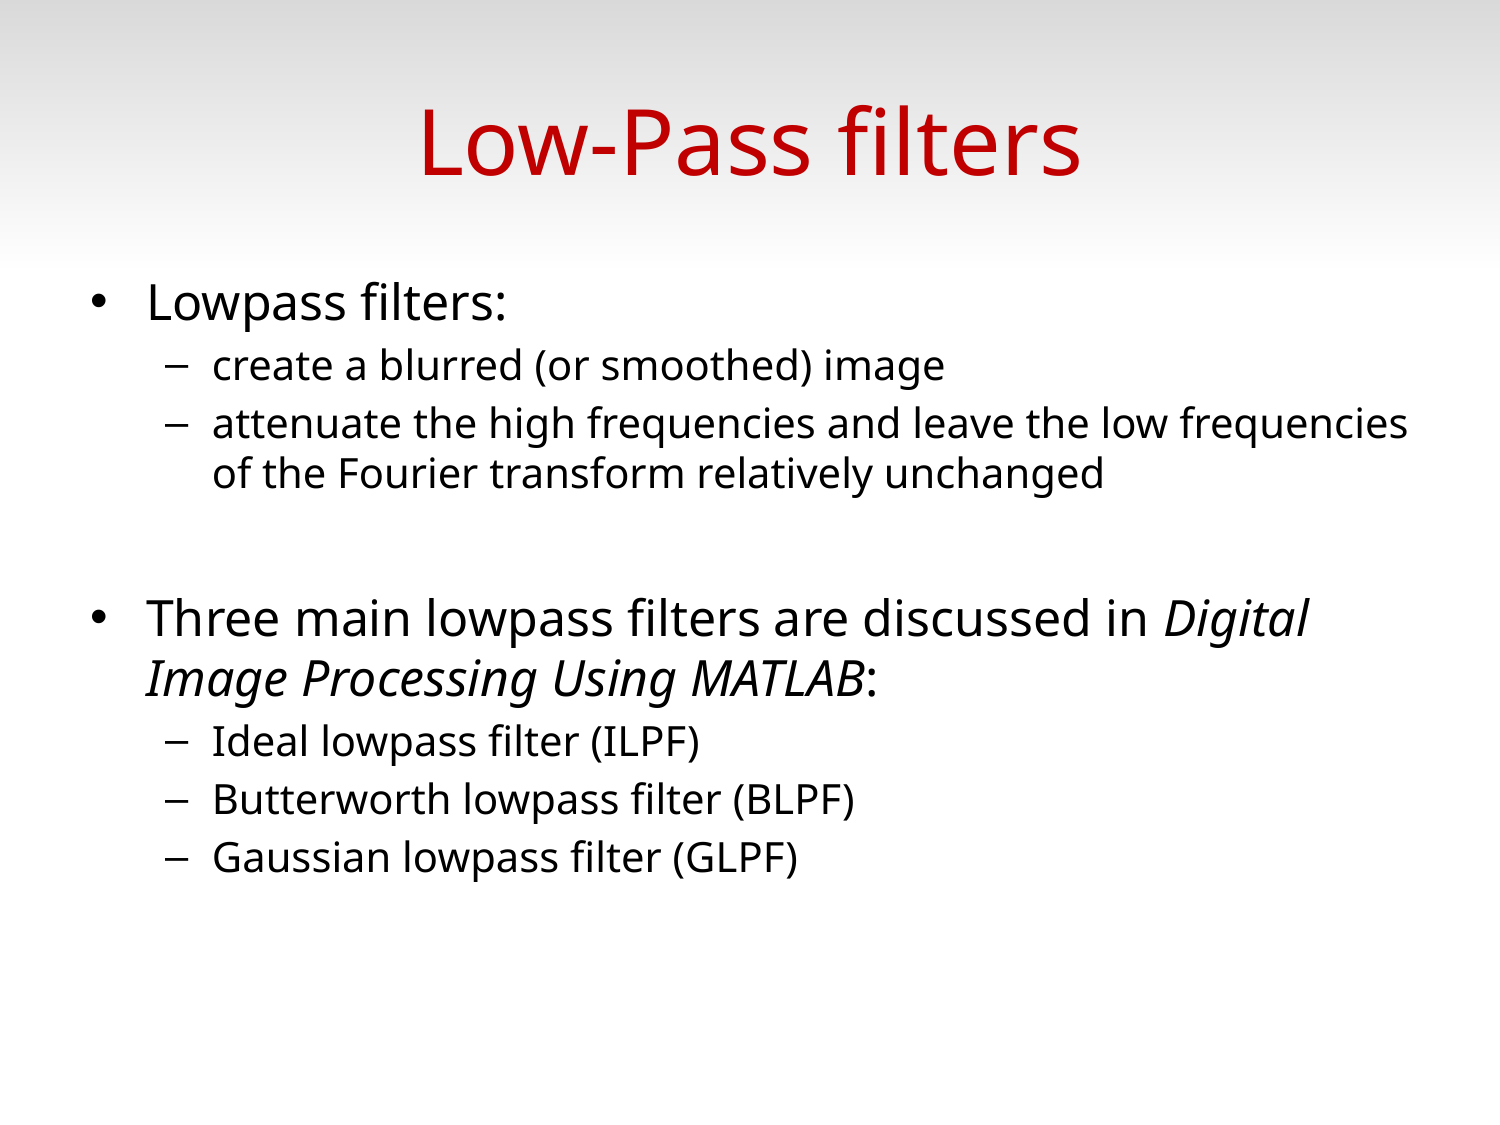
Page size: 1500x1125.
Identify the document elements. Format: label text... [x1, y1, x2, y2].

list Lowpass filters: create a blurred (or smoothed) image attenuate the high frequencies and leave the low frequencies of the Fourier transform relatively unchanged Three main lowpass filters are discussed in Digital Image Processing Using MATLAB: Ideal lowpass filter (ILPF) Butterworth lowpass filter (BLPF) Gaussian lowpass filter (GLPF) [75, 262, 1425, 1005]
title Low-Pass filters [75, 45, 1425, 233]
